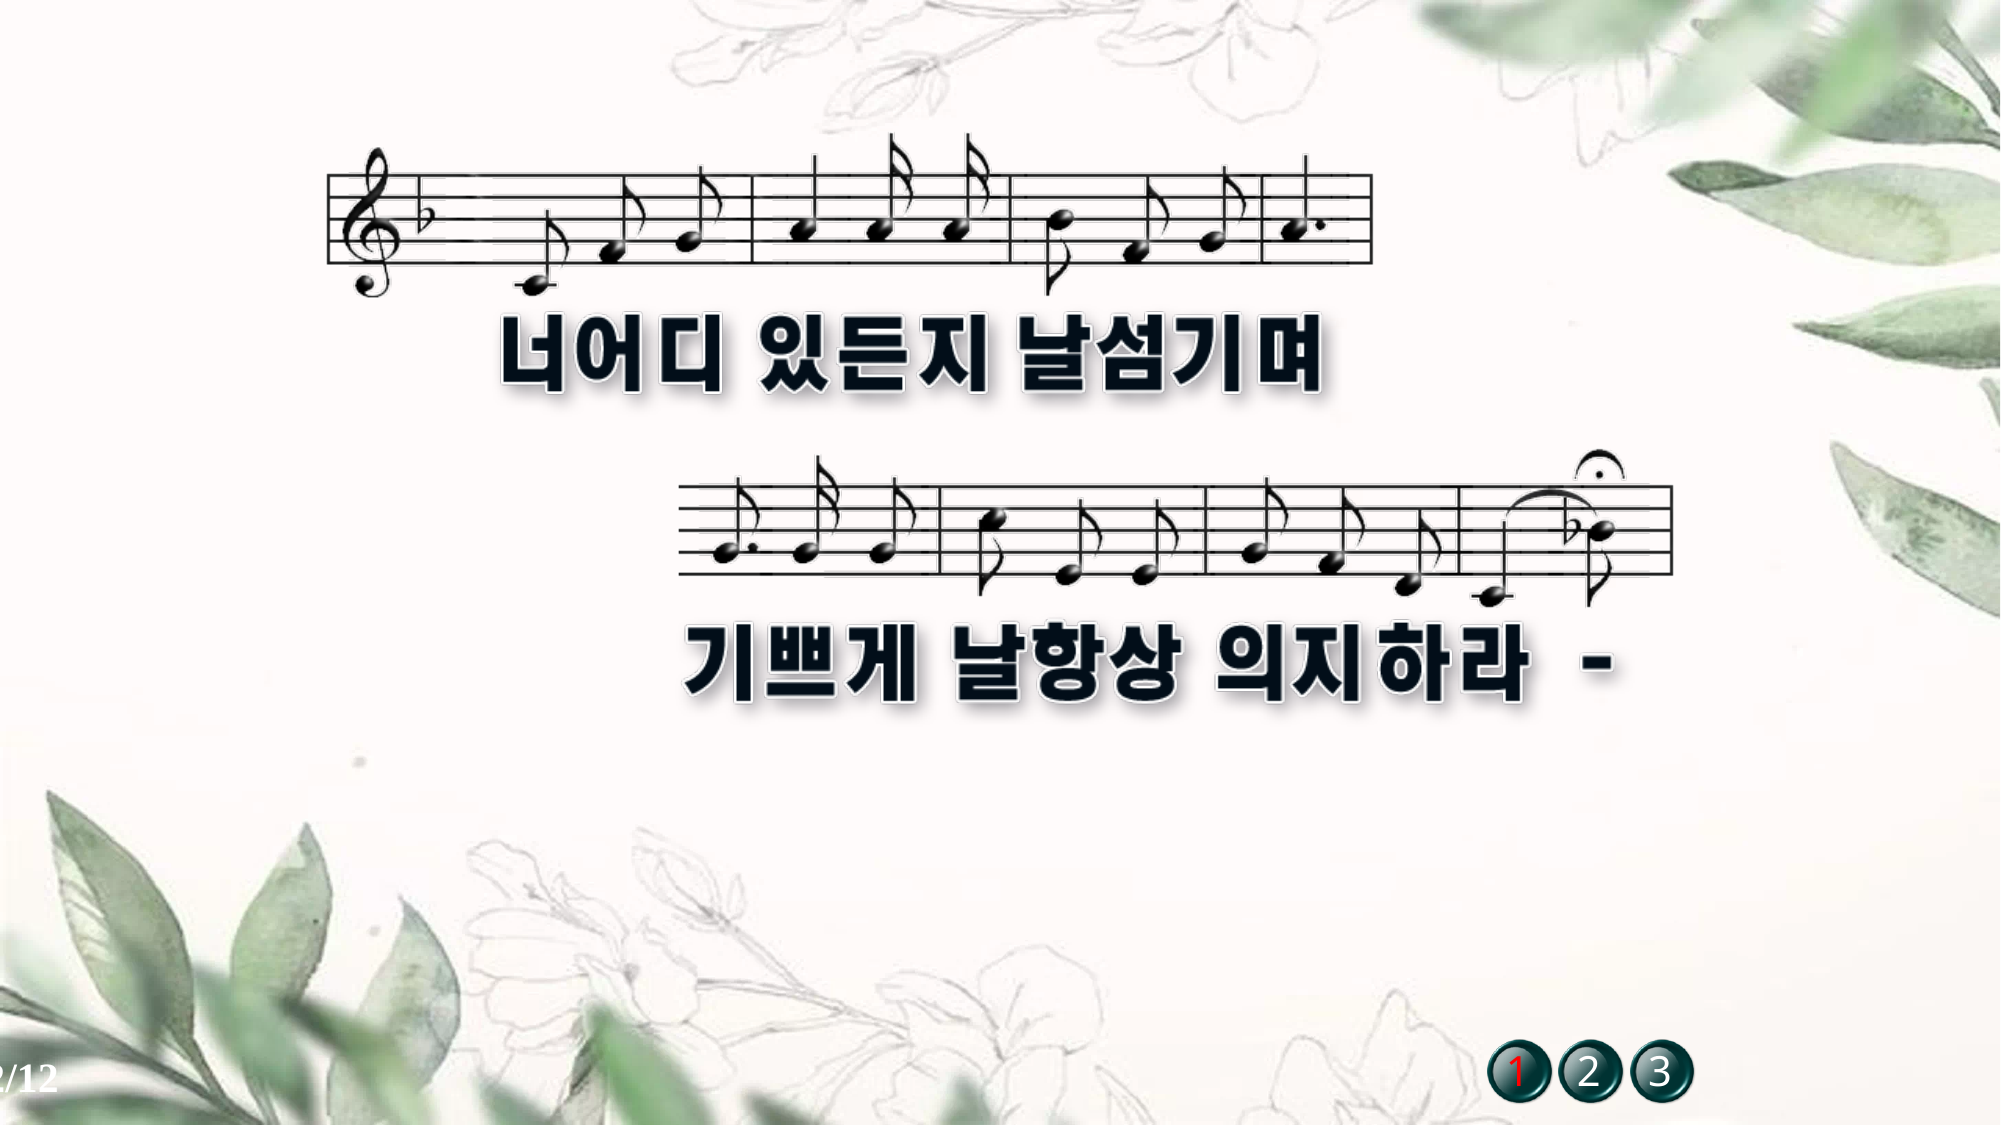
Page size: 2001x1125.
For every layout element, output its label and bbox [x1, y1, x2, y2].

picture [0, 0, 2001, 1125]
text_box [1555, 1035, 1626, 1106]
text_box [1484, 1035, 1555, 1106]
text_box [1627, 1035, 1697, 1106]
